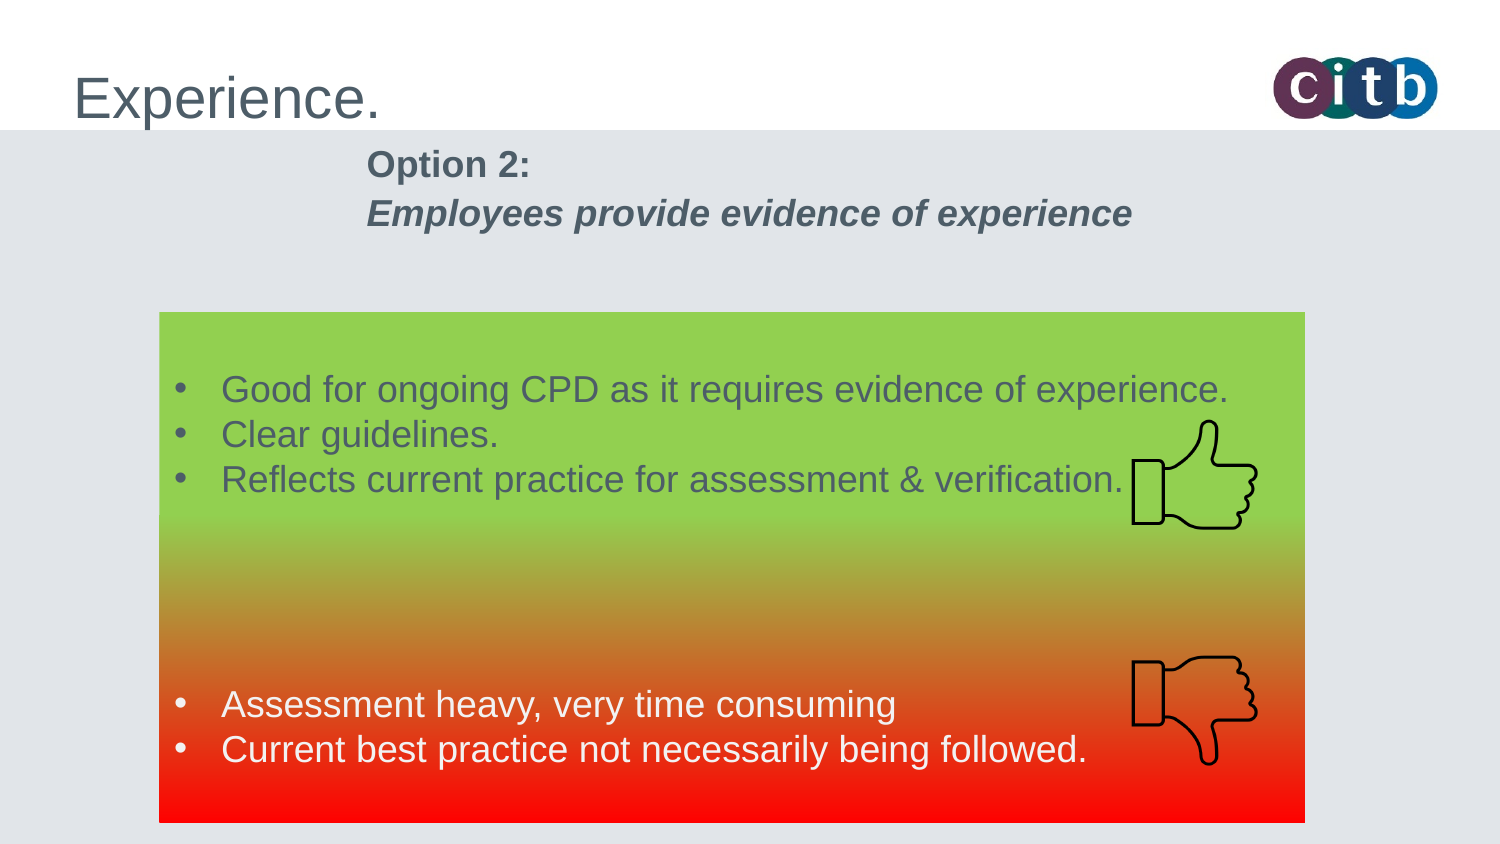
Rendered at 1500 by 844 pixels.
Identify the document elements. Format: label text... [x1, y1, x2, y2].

picture [0, 129, 1500, 844]
title Experience. [59, 47, 1446, 129]
